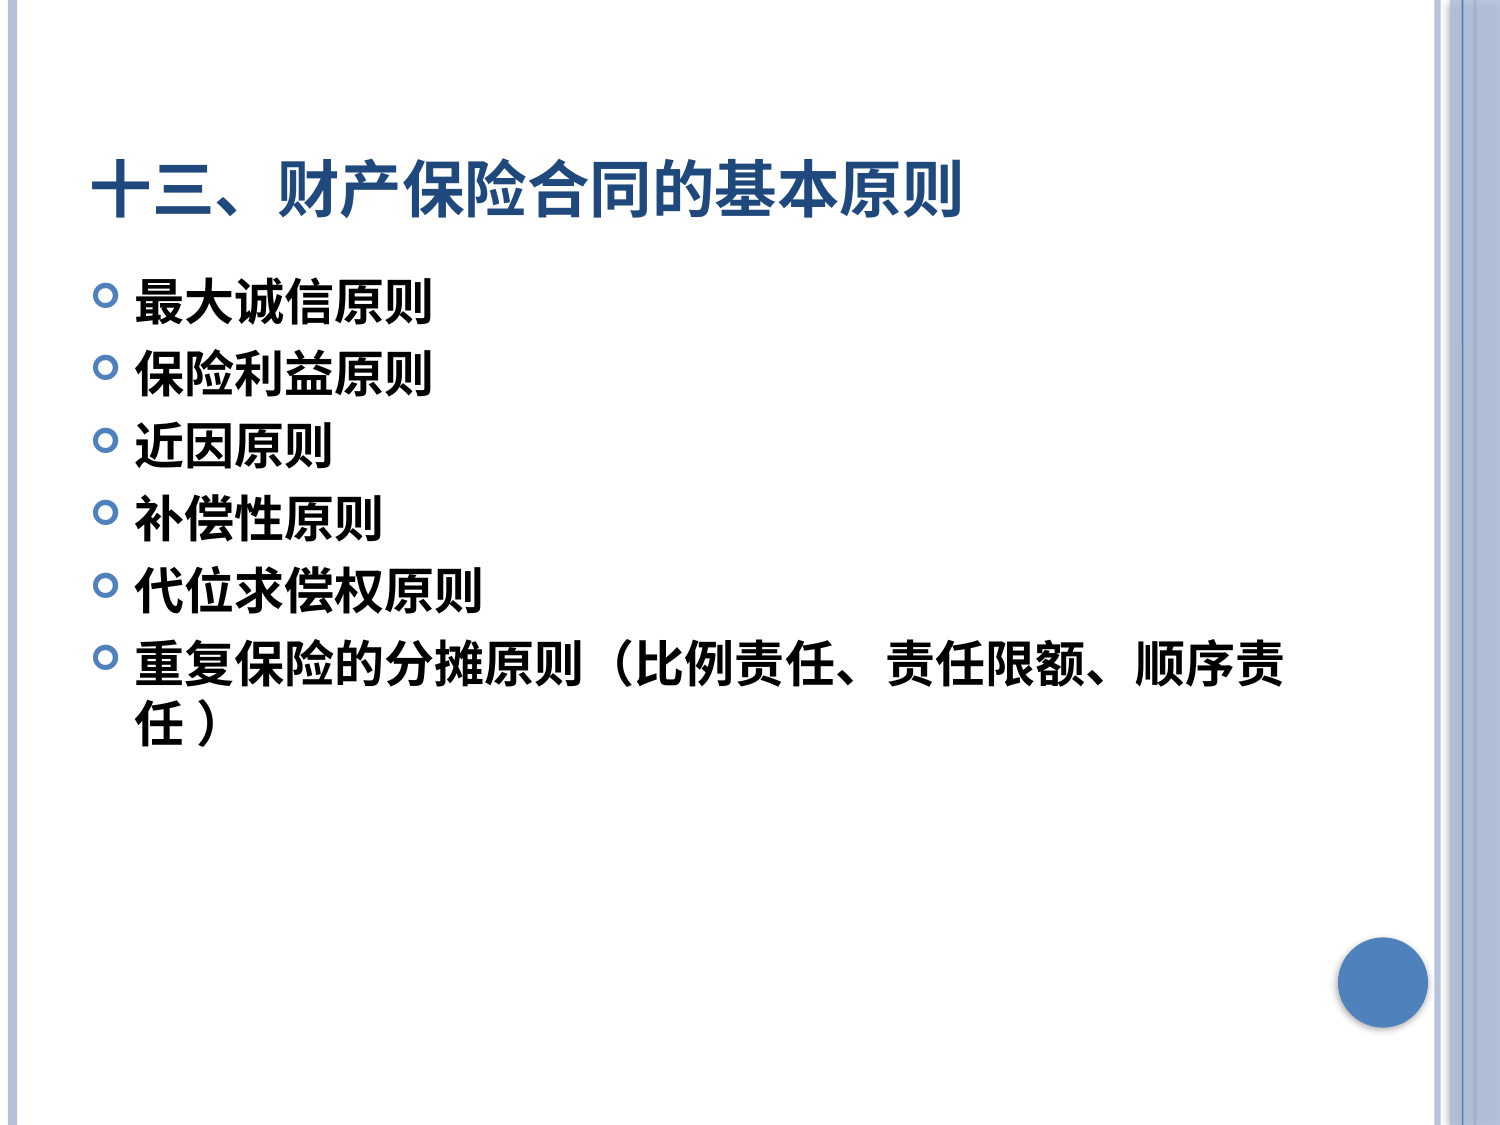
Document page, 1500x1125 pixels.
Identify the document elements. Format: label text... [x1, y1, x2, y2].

list 最大诚信原则 保险利益原则 近因原则 补偿性原则 代位求偿权原则 重复保险的分摊原则（比例责任、责任限额、顺序责任 ） [74, 262, 1301, 1063]
title 十三、财产保险合同的基本原则 [75, 45, 1300, 233]
